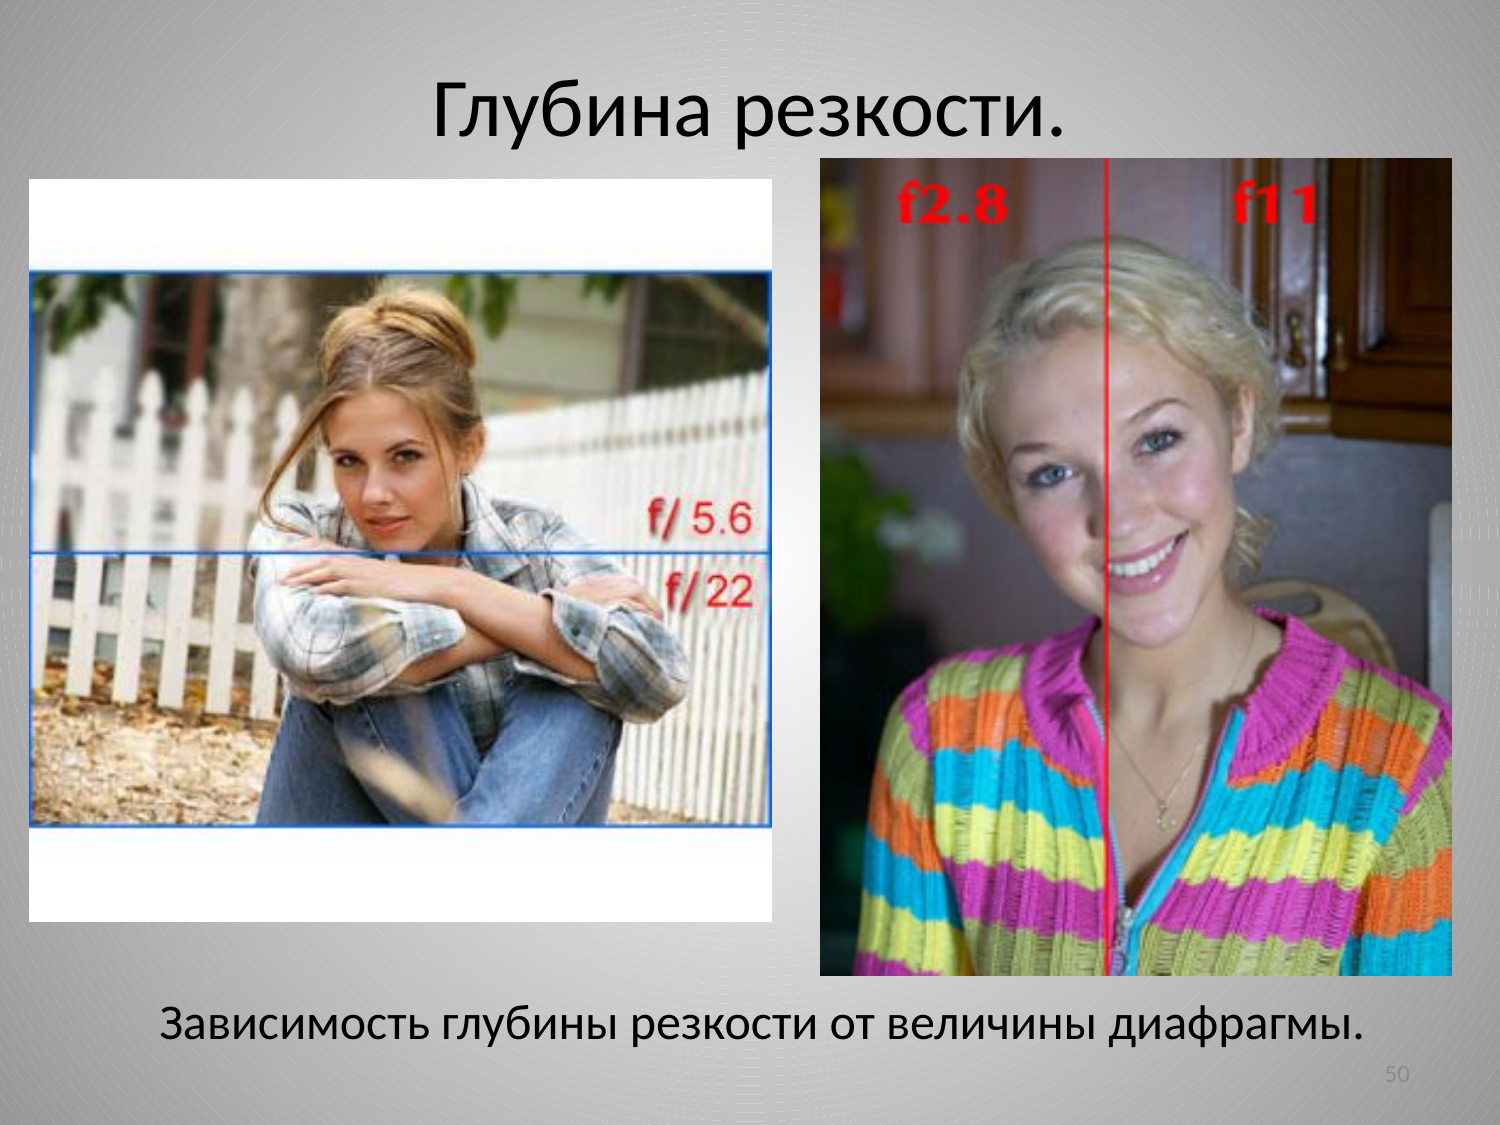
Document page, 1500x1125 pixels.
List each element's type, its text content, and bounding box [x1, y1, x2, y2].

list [820, 158, 1452, 977]
slide_number 50 [1074, 1057, 1425, 1103]
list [29, 179, 773, 923]
title Глубина резкости. [75, 45, 1425, 161]
text_box Зависимость глубины резкости от величины диафрагмы. [49, 981, 1475, 1057]
